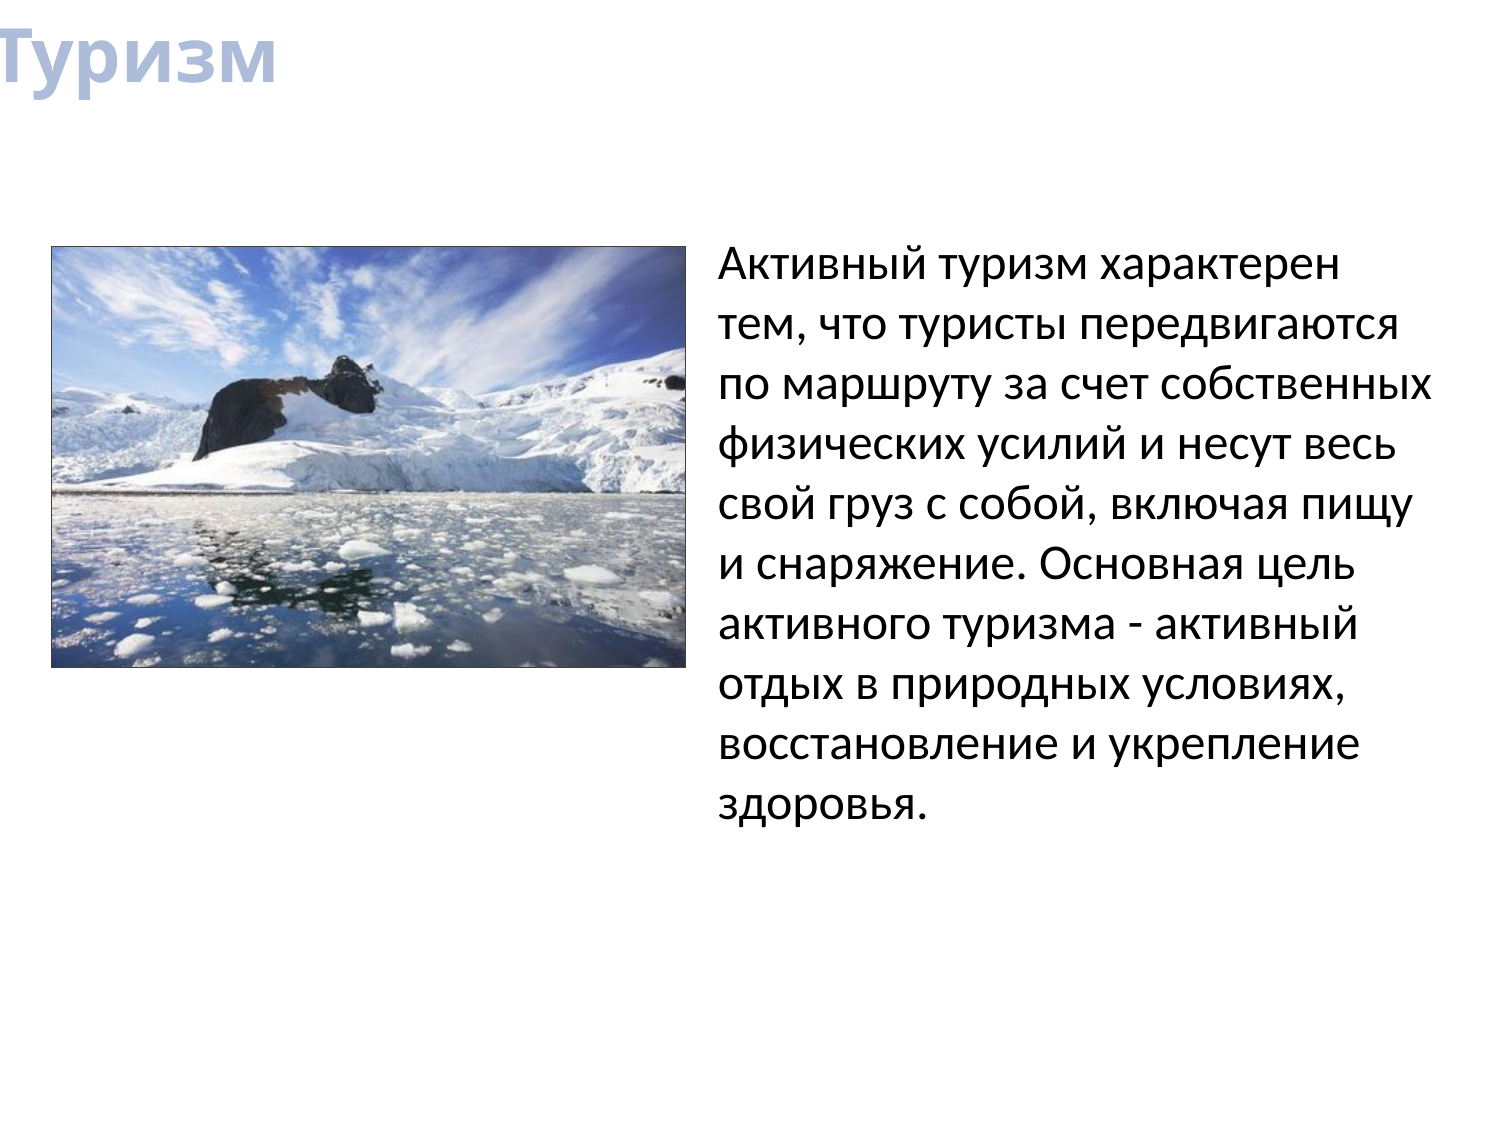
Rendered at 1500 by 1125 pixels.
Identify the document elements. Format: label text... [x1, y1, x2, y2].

text_box Туризм [0, 0, 296, 105]
text_box Активный туризм характерен тем, что туристы передвигаются по маршруту за счет собственных физических усилий и несут весь свой груз с собой, включая пищу и снаряжение. Основная цель активного туризма - активный отдых в природных условиях, восстановление и укрепление здоровья. [703, 222, 1453, 838]
picture [51, 245, 687, 669]
